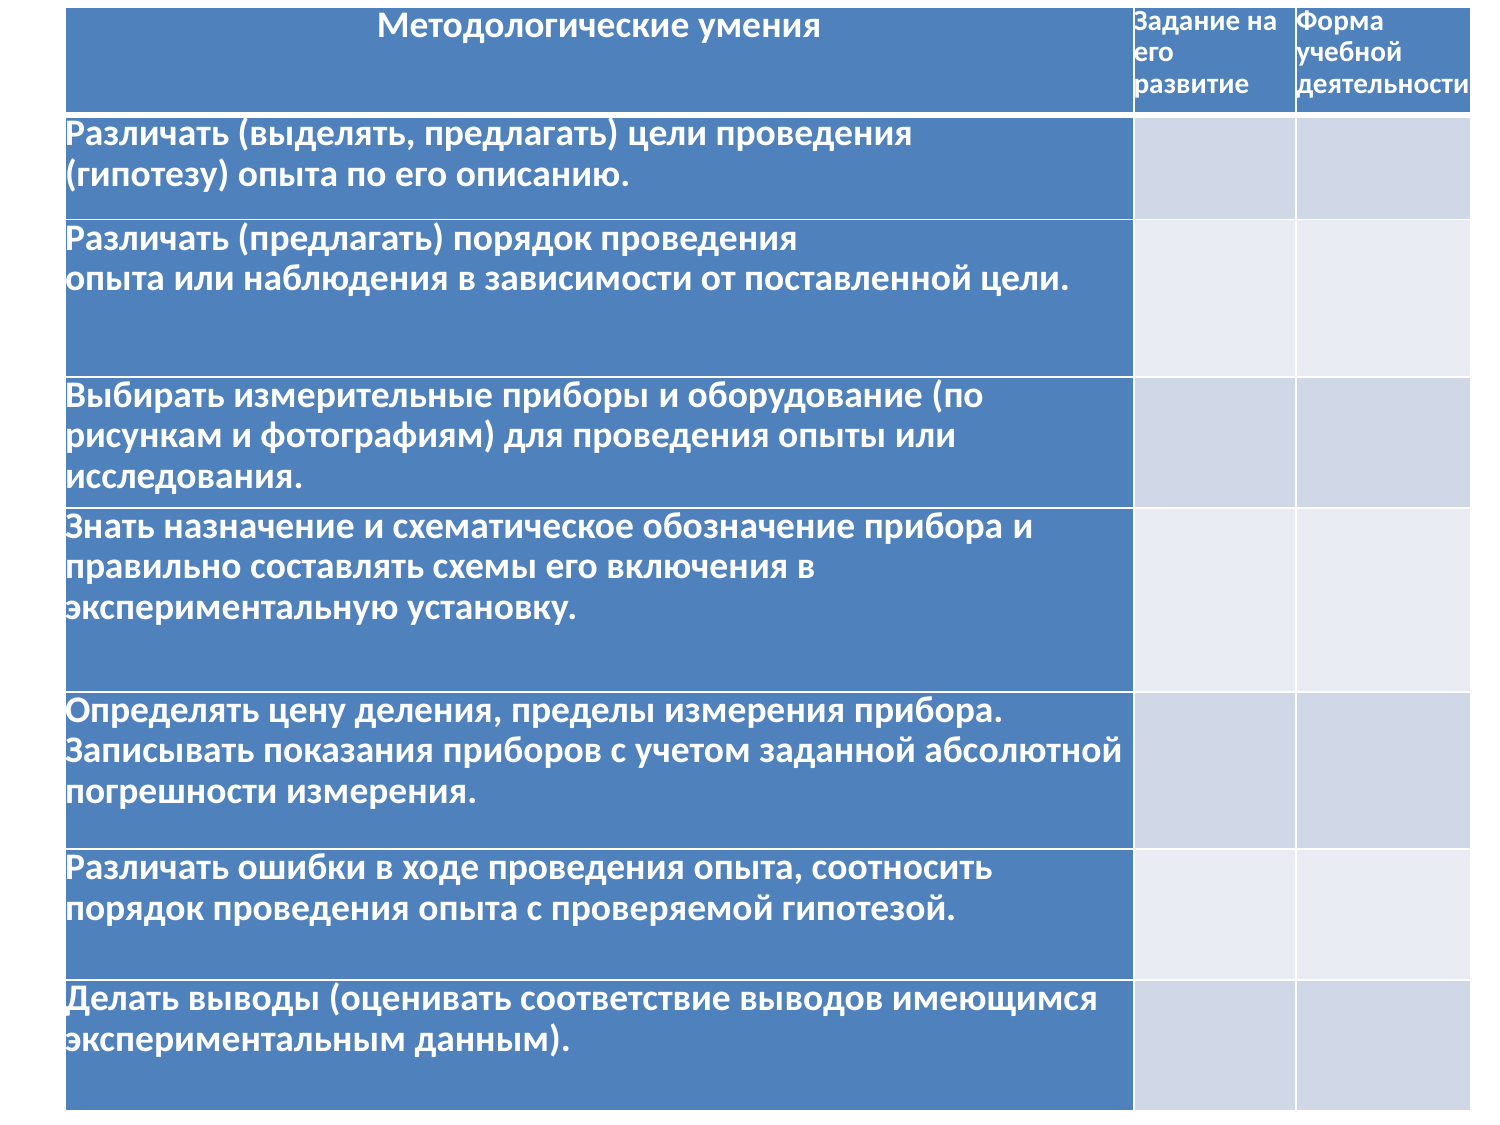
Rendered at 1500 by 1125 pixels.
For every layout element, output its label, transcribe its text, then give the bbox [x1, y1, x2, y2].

table_cell Различать (выделять, предлагать) цели проведения (гипотезу) опыта по его описанию. [66, 118, 1133, 219]
table_header Методологические умения [66, 8, 1133, 112]
table_cell [1297, 378, 1470, 507]
table_cell [1135, 378, 1295, 507]
table_cell [1135, 981, 1295, 1110]
table_cell [1135, 118, 1295, 219]
table_cell Знать назначение и схематическое обозначение прибора и правильно составлять схемы его включения в экспериментальную установку. [66, 509, 1133, 691]
table_cell Определять цену деления, пределы измерения прибора. Записывать показания приборов с учетом заданной абсолютной погрешности измерения. [66, 693, 1133, 848]
table_cell [1297, 850, 1470, 979]
table_cell [1297, 509, 1470, 691]
table_header Задание на его развитие [1135, 8, 1295, 112]
table_cell [1297, 693, 1470, 848]
table_cell [1135, 220, 1295, 376]
table_cell [1135, 509, 1295, 691]
table_cell Различать ошибки в ходе проведения опыта, соотносить порядок проведения опыта с проверяемой гипотезой. [66, 850, 1133, 979]
table_cell [1297, 118, 1470, 219]
table_cell Делать выводы (оценивать соответствие выводов имеющимся экспериментальным данным). [66, 981, 1133, 1110]
table_header Форма учебной деятельности [1297, 8, 1470, 112]
table_cell [1135, 850, 1295, 979]
table_cell [1297, 220, 1470, 376]
table_cell Выбирать измерительные приборы и оборудование (по рисункам и фотографиям) для проведения опыты или исследования. [66, 378, 1133, 507]
table_cell [1135, 693, 1295, 848]
table_cell Различать (предлагать) порядок проведения опыта или наблюдения в зависимости от поставленной цели. [66, 220, 1133, 376]
table_cell [1297, 981, 1470, 1110]
